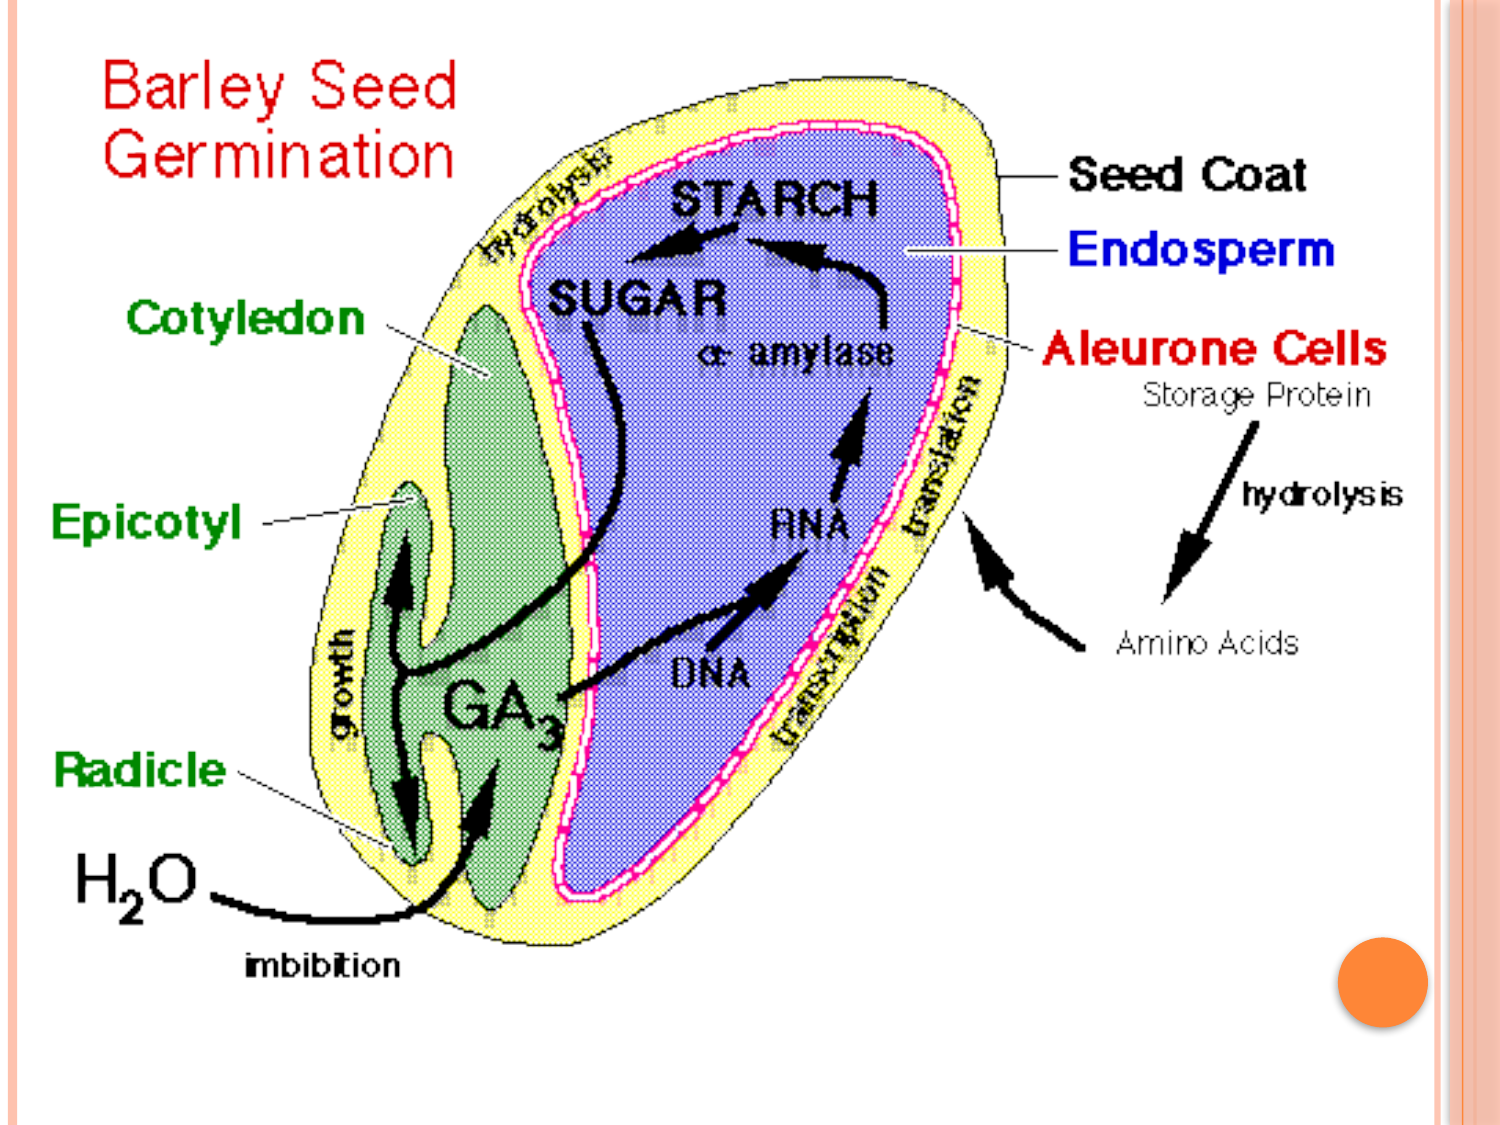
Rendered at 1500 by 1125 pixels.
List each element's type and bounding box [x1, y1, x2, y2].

list [36, 49, 1459, 1001]
